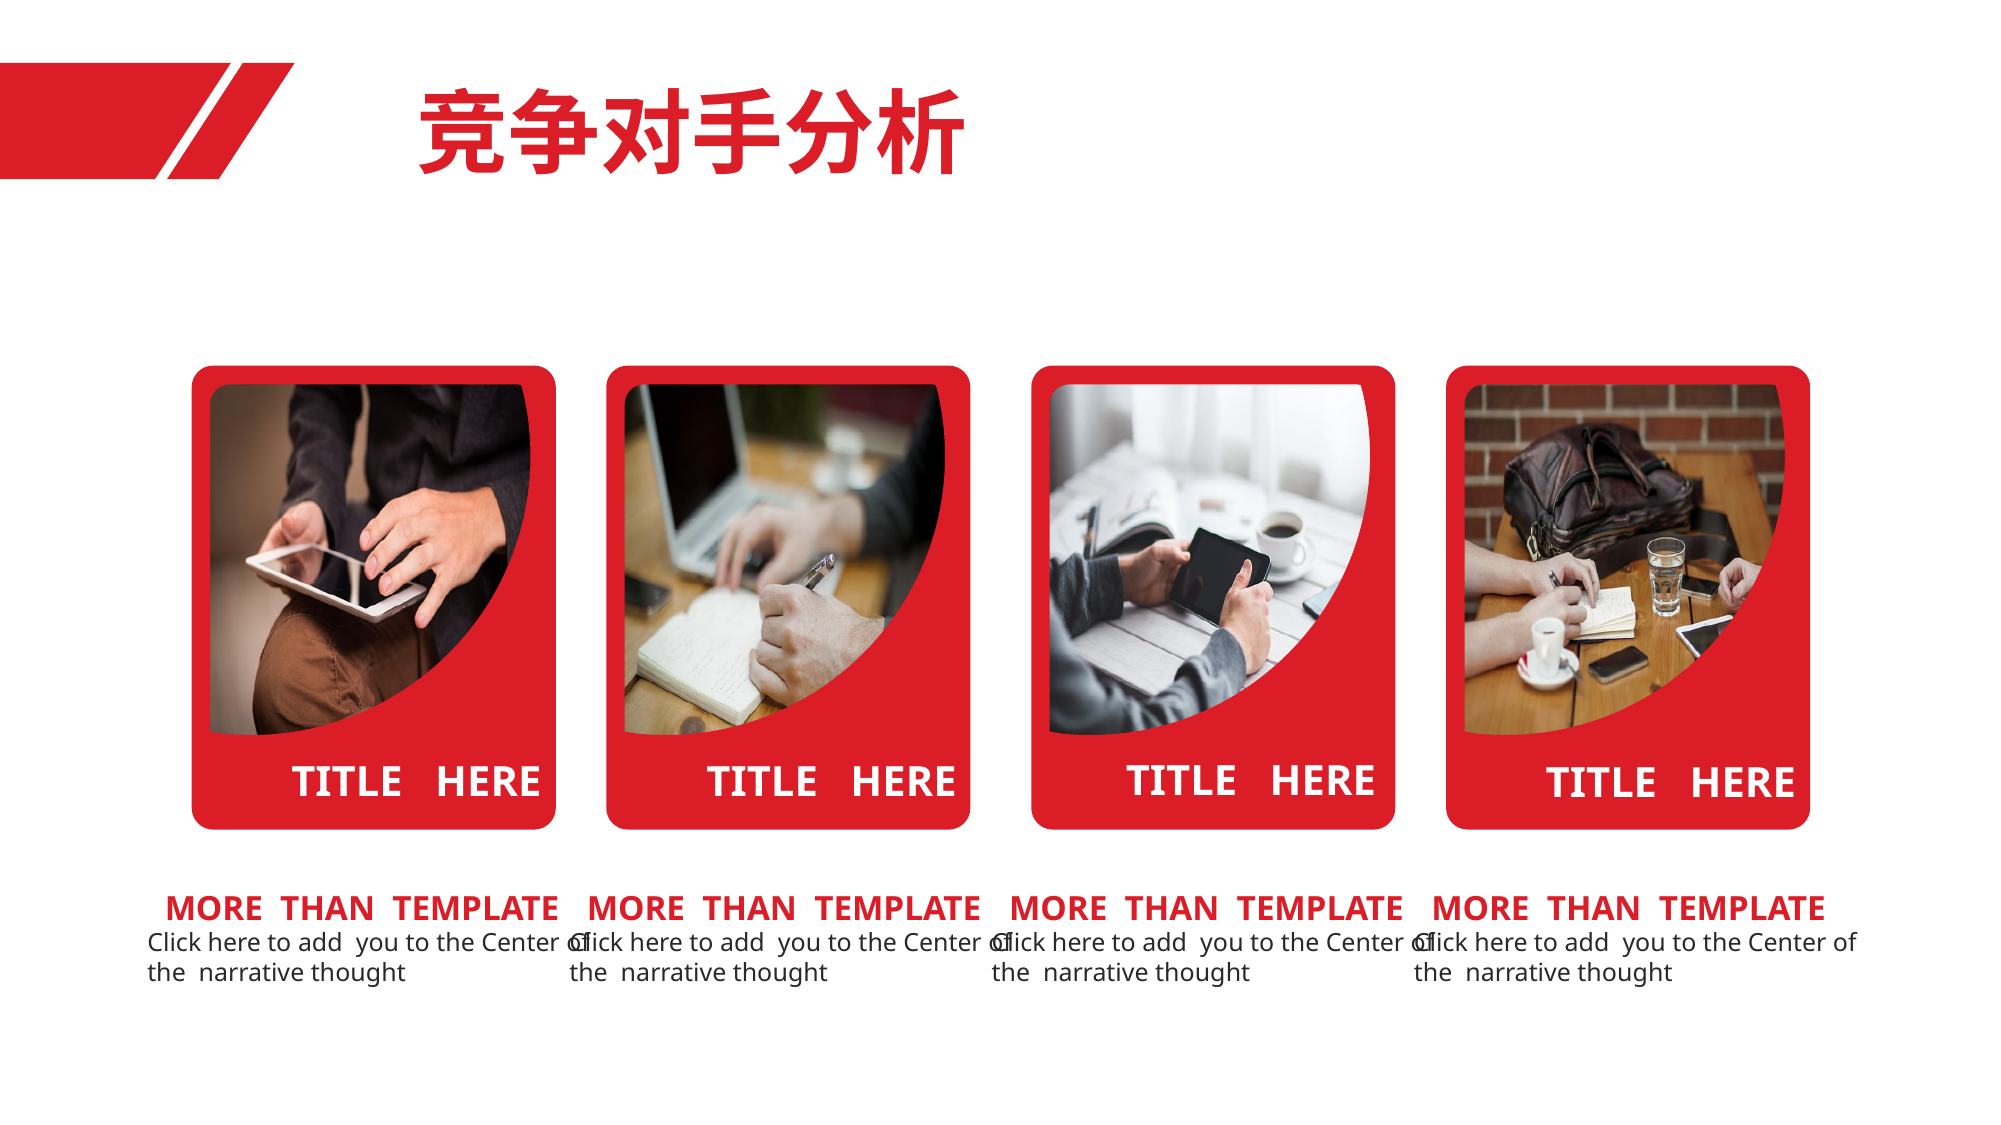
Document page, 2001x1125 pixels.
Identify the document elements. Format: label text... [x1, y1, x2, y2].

text_box TITLE HERE [691, 747, 972, 813]
text_box TITLE HERE [1111, 746, 1392, 812]
text_box MORE THAN TEMPLATE Click here to add you to the Center of the narrative thought [554, 879, 976, 1064]
text_box [191, 365, 556, 830]
text_box [1031, 365, 1396, 830]
text_box MORE THAN TEMPLATE Click here to add you to the Center of the narrative thought [132, 879, 554, 1064]
text_box TITLE HERE [276, 747, 557, 813]
text_box [1446, 365, 1811, 830]
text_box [0, 62, 295, 180]
text_box MORE THAN TEMPLATE Click here to add you to the Center of the narrative thought [976, 879, 1399, 1064]
text_box [211, 385, 530, 734]
text_box [1050, 385, 1370, 734]
text_box [625, 385, 944, 734]
text_box TITLE HERE [1530, 748, 1811, 814]
text_box [1465, 385, 1784, 734]
text_box 竞争对手分析 [401, 67, 983, 193]
text_box [606, 365, 971, 830]
text_box MORE THAN TEMPLATE Click here to add you to the Center of the narrative thought [1399, 879, 1873, 1064]
